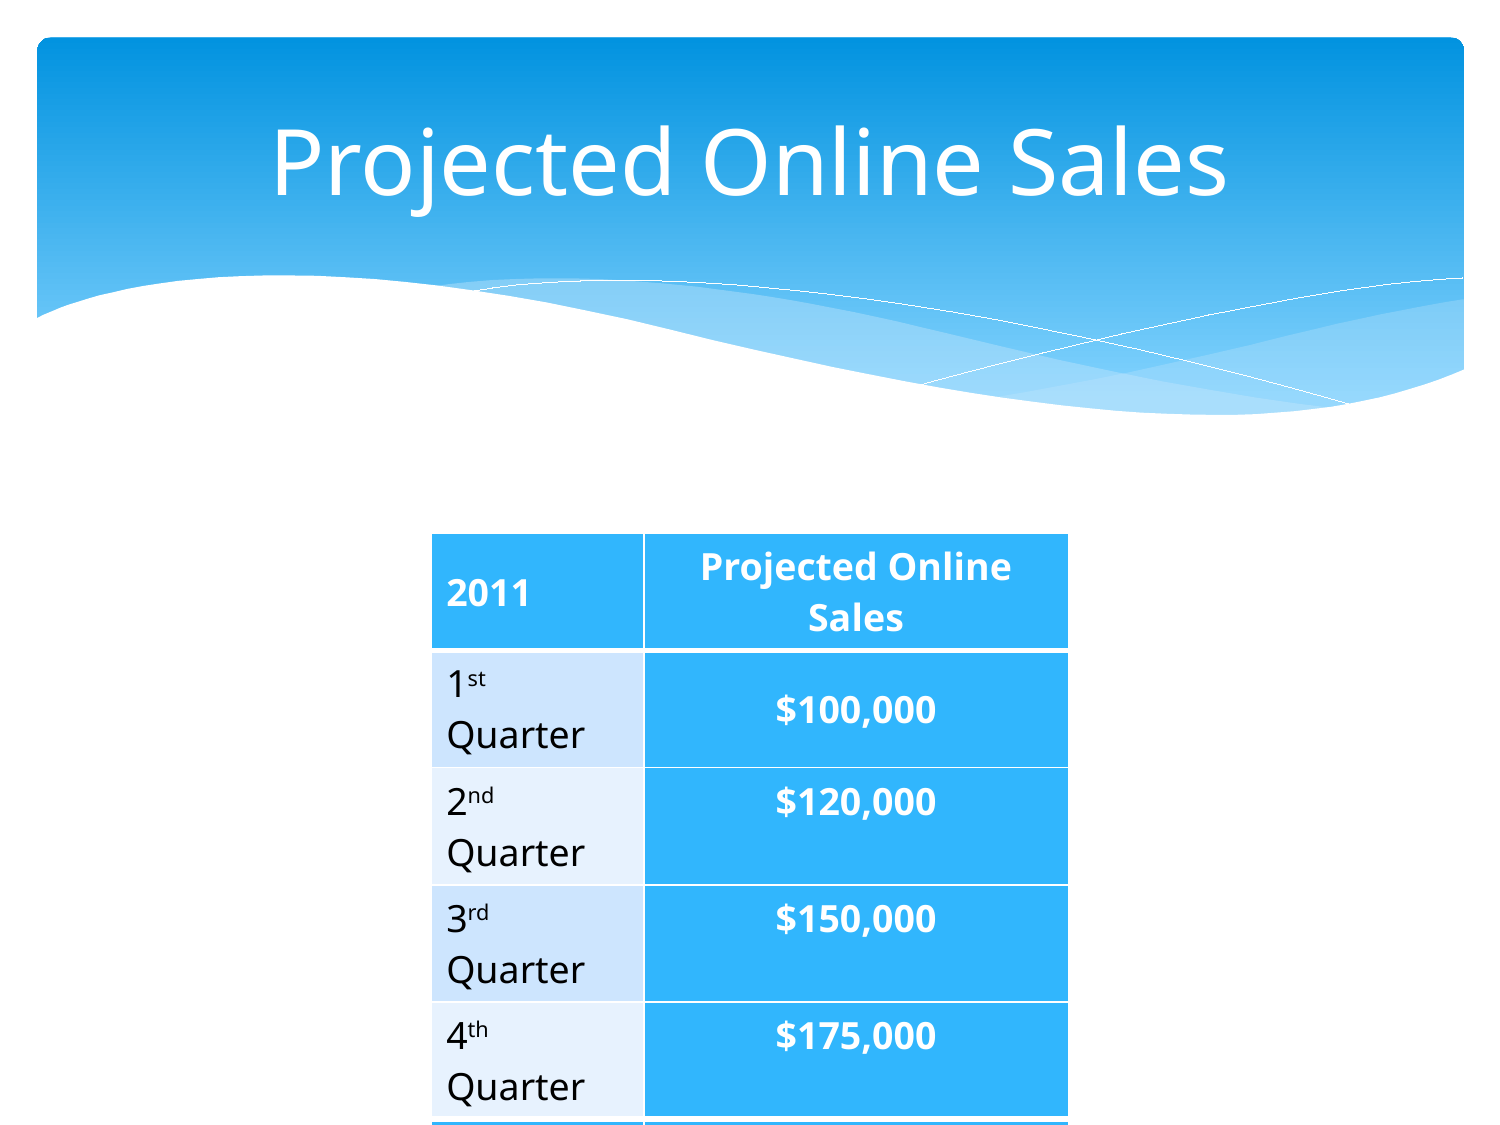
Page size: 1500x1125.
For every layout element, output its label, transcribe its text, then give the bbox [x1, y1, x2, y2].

table_cell 1st Quarter [432, 653, 643, 767]
table_cell 3rd Quarter [432, 886, 643, 1001]
table_cell $120,000 [645, 768, 1068, 884]
table_cell $175,000 [645, 1003, 1068, 1116]
table_cell 4th Quarter [432, 1003, 643, 1116]
table_cell 2nd Quarter [432, 768, 643, 884]
table_header 2011 [432, 534, 643, 648]
table_cell $150,000 [645, 886, 1068, 1001]
title Projected Online Sales [75, 55, 1425, 261]
table_header Projected Online Sales [645, 534, 1068, 648]
table_cell $100,000 [645, 653, 1068, 767]
